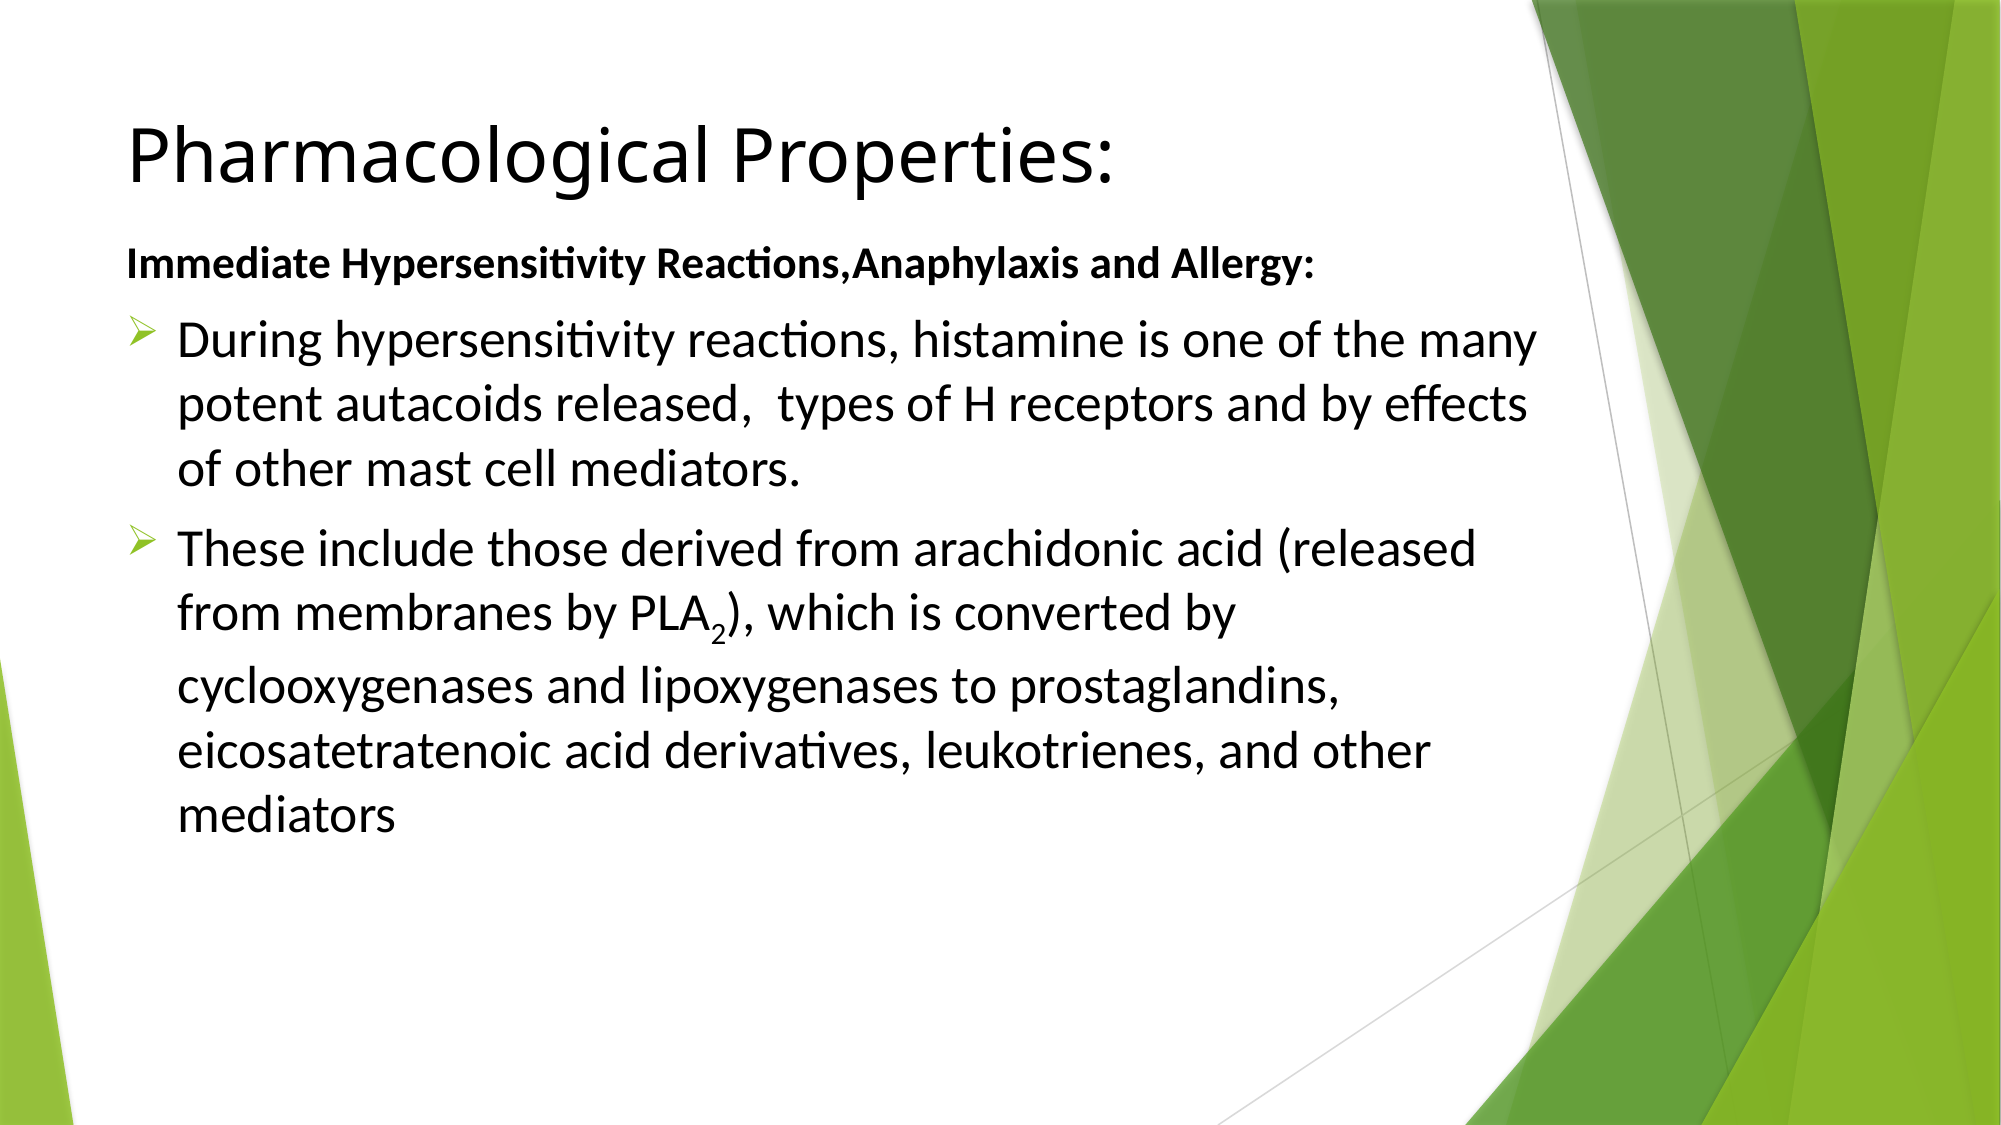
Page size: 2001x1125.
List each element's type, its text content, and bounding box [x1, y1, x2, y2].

list Immediate Hypersensitivity Reactions,Anaphylaxis and Allergy: During hypersensitivity reactions, histamine is one of the many potent autacoids released, types of H receptors and by effects of other mast cell mediators. These include those derived from arachidonic acid (released from membranes by PLA2), which is converted by cyclooxygenases and lipoxygenases to prostaglandins, eicosatetratenoic acid derivatives, leukotrienes, and other mediators [111, 225, 1585, 863]
title Pharmacological Properties: [111, 99, 1522, 225]
